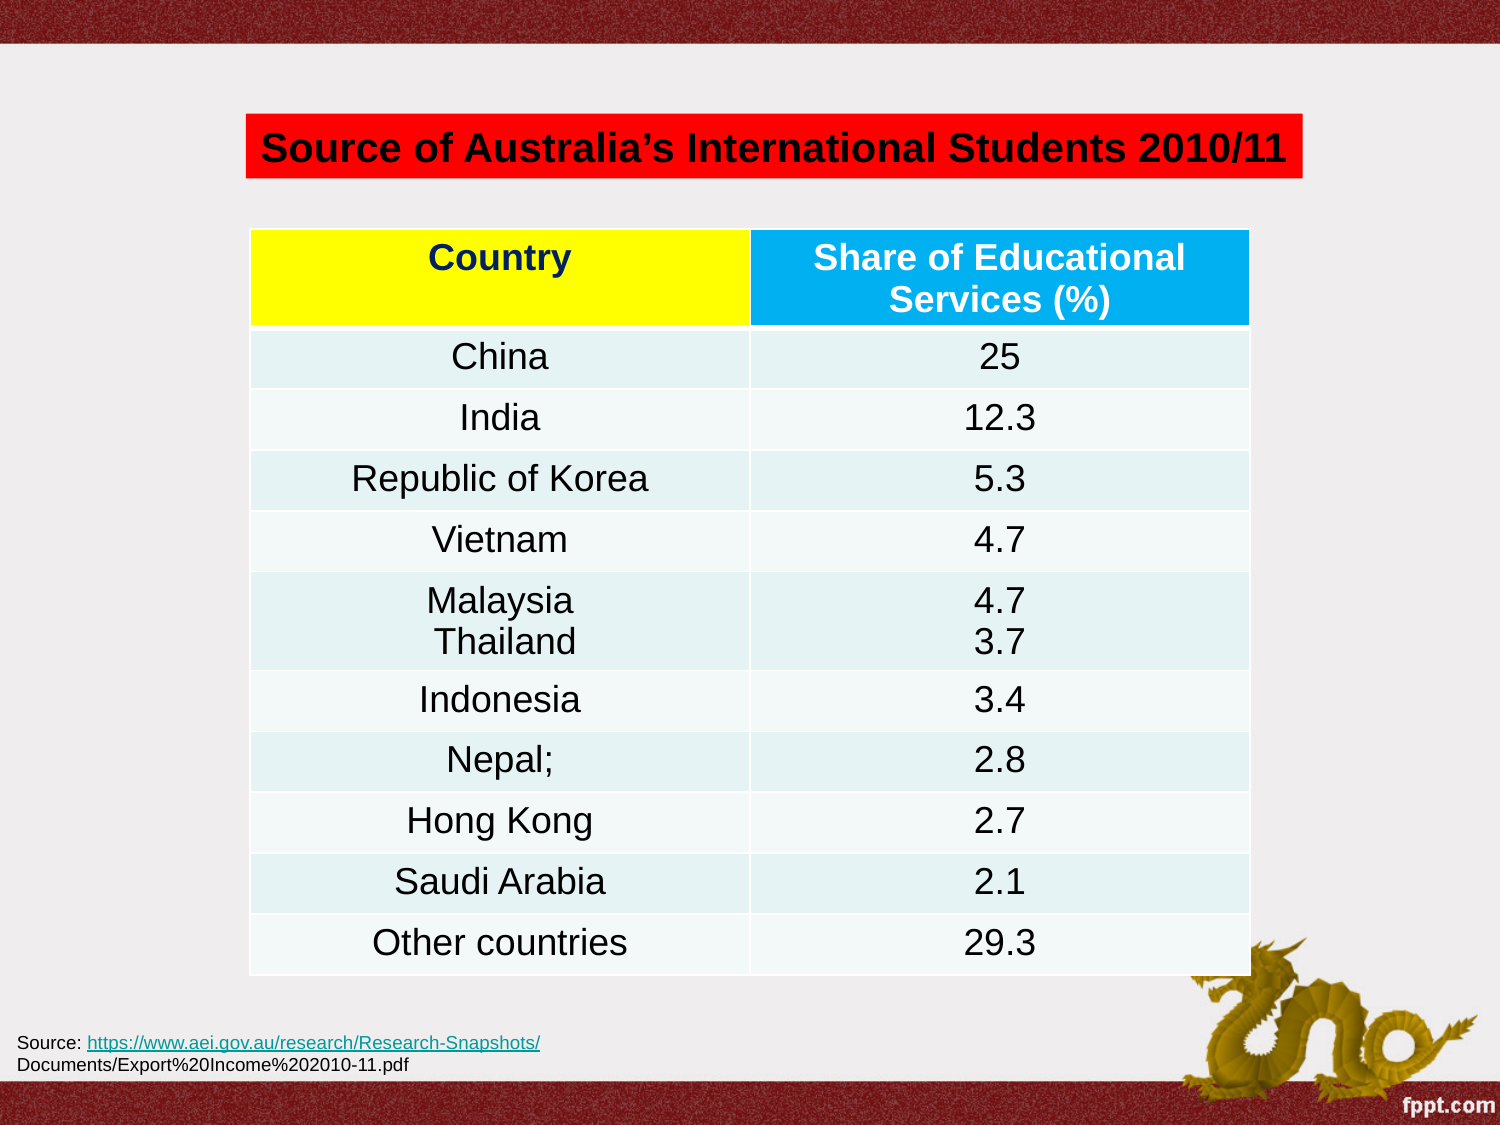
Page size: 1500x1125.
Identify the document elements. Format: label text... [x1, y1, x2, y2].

table_cell Nepal; [251, 732, 749, 791]
table_cell Saudi Arabia [251, 854, 749, 913]
table_cell Indonesia [251, 671, 749, 731]
table_cell 2.7 [751, 793, 1249, 852]
table_cell 4.7 3.7 [751, 572, 1249, 670]
table_cell 4.7 [751, 512, 1249, 571]
table_cell India [251, 390, 749, 449]
picture [0, 0, 1500, 1125]
table_header Share of Educational Services (%) [751, 230, 1249, 325]
table_cell 2.8 [751, 732, 1249, 791]
table_cell Vietnam [251, 512, 749, 571]
table_cell 3.4 [751, 671, 1249, 731]
table_cell Other countries [251, 915, 749, 974]
table_cell China [251, 331, 749, 388]
table_cell 2.1 [751, 854, 1249, 913]
table_cell 25 [751, 331, 1249, 388]
text_box Source: https://www.aei.gov.au/research/Research-Snapshots/ Documents/Export%20Income%202010-11.pdf [2, 1023, 555, 1083]
table_cell 5.3 [751, 451, 1249, 510]
table_cell Malaysia Thailand [251, 572, 749, 670]
text_box Source of Australia’s International Students 2010/11 [245, 113, 1303, 179]
table_header Country [251, 230, 749, 325]
table_cell 29.3 [751, 915, 1249, 974]
table_cell Hong Kong [251, 793, 749, 852]
table_cell 12.3 [751, 390, 1249, 449]
table_cell Republic of Korea [251, 451, 749, 510]
